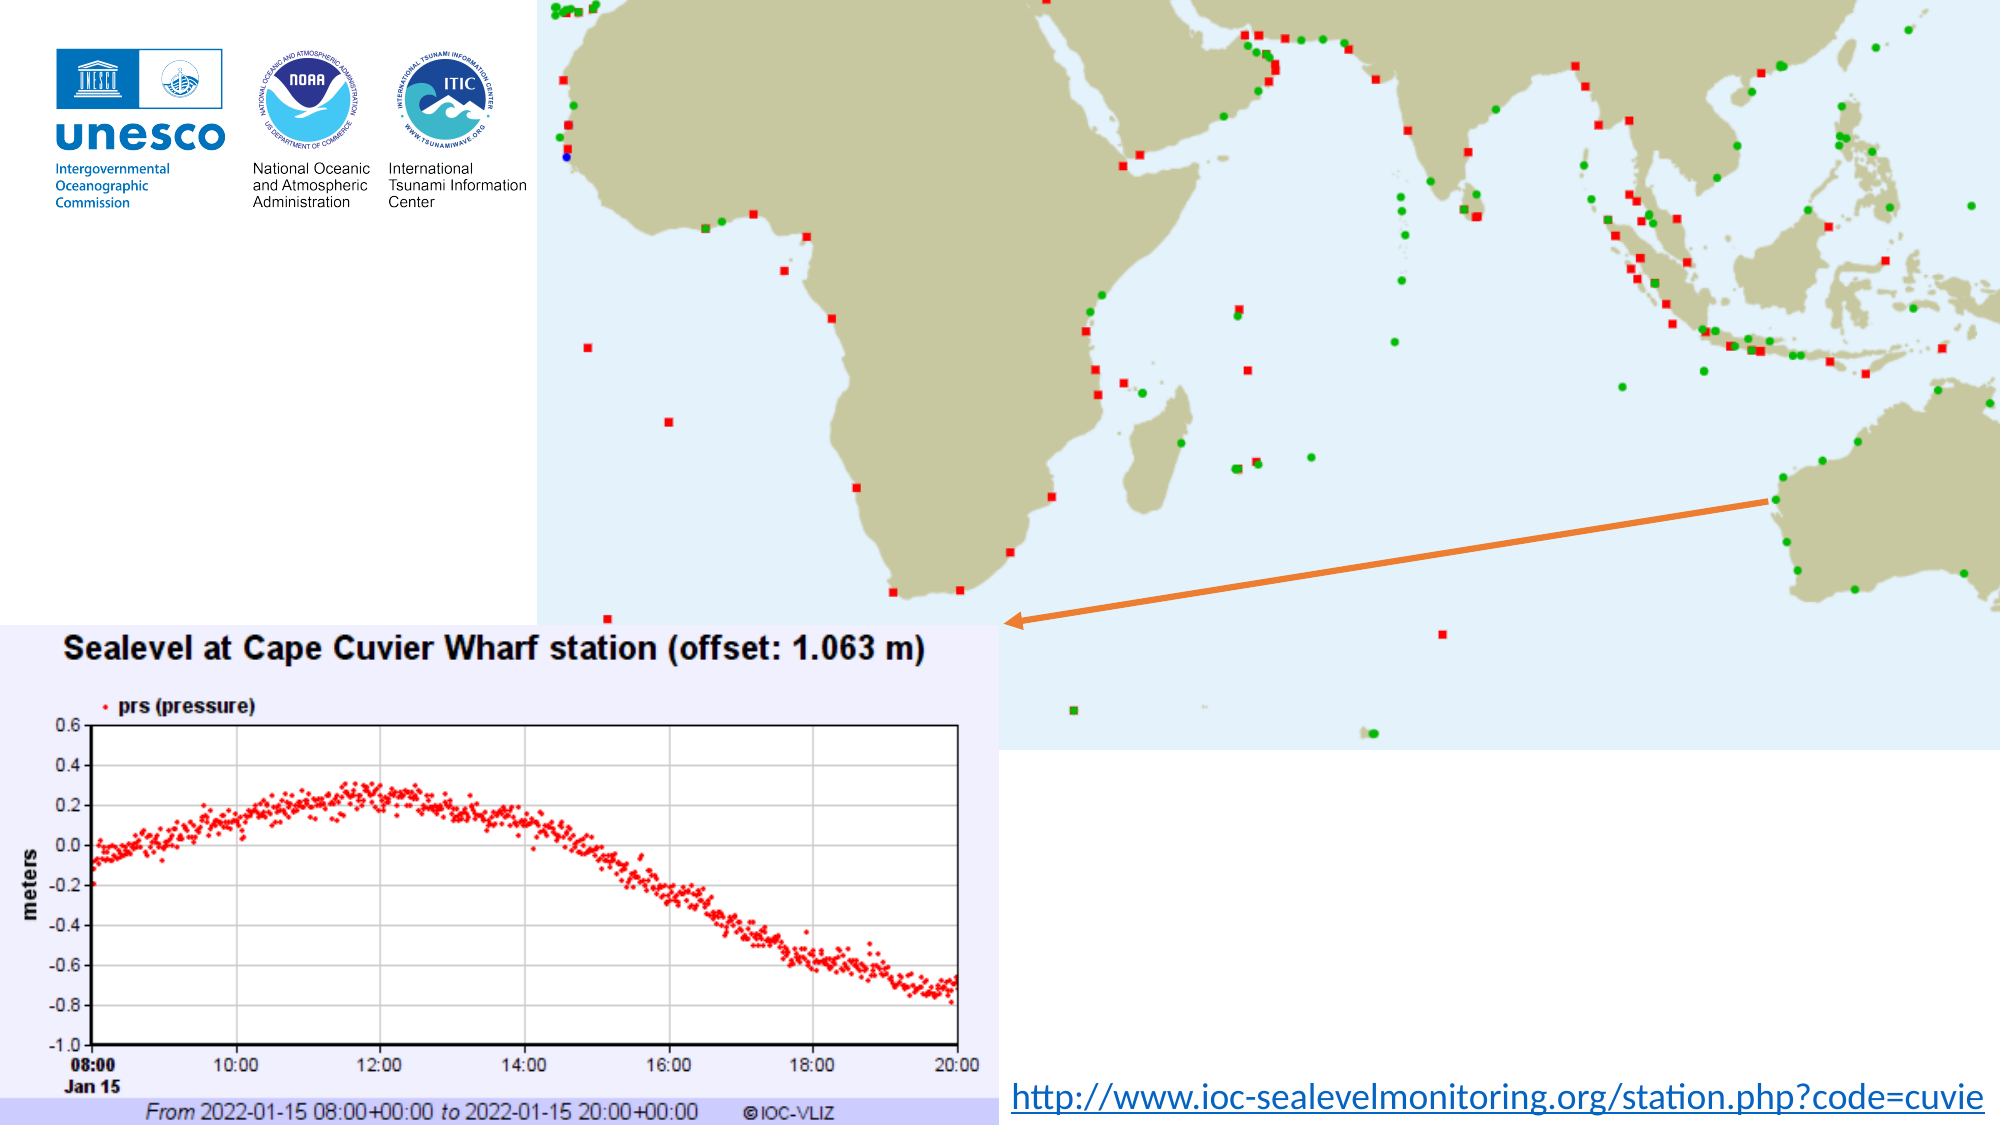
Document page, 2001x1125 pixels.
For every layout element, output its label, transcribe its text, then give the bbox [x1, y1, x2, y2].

picture [43, 35, 527, 221]
picture [0, 0, 2000, 1125]
text_box http://www.ioc-sealevelmonitoring.org/station.php?code=cuvie [999, 1064, 2000, 1125]
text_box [1003, 501, 1769, 624]
